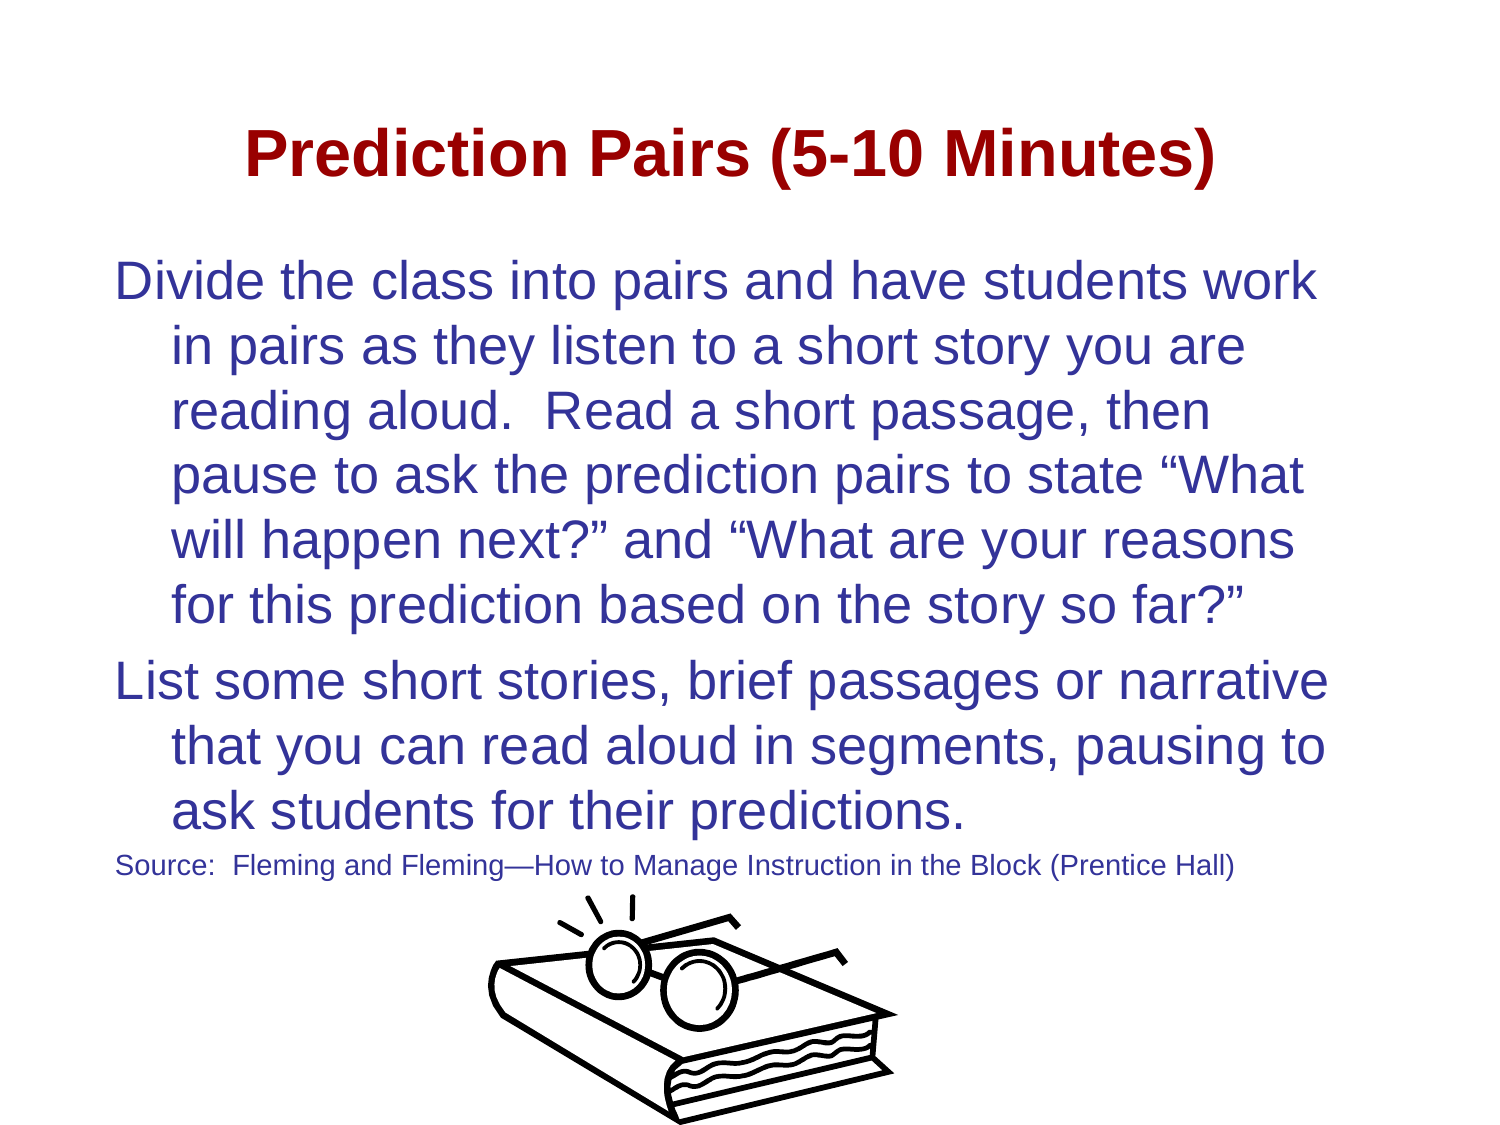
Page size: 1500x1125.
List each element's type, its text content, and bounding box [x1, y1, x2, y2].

picture [474, 894, 899, 1125]
title Prediction Pairs (5-10 Minutes) [99, 74, 1363, 226]
list Divide the class into pairs and have students work in pairs as they listen to a short story you are reading aloud. Read a short passage, then pause to ask the prediction pairs to state “What will happen next?” and “What are your reasons for this prediction based on the story so far?” List some short stories, brief passages or narrative that you can read aloud in segments, pausing to ask students for their predictions. Source: Fleming and Fleming—How to Manage Instruction in the Block (Prentice Hall) [99, 237, 1388, 913]
